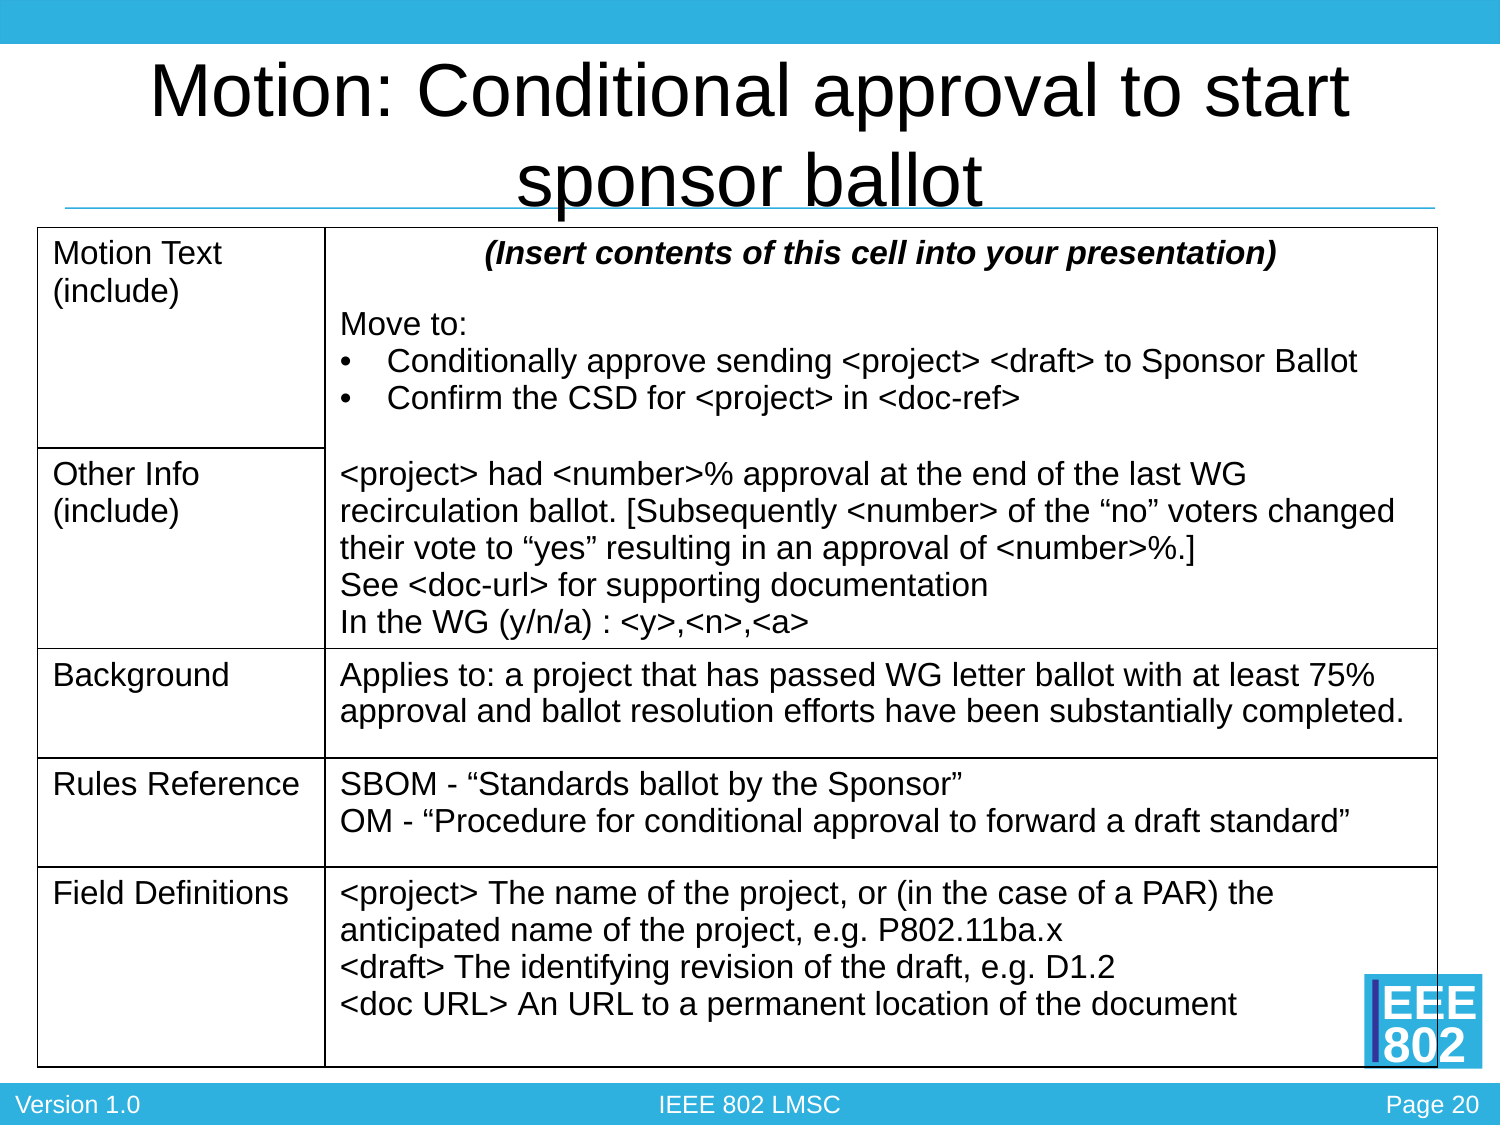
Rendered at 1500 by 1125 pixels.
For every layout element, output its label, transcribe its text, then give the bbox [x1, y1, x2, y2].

table_cell Other Info (include) [38, 449, 324, 648]
table_cell Applies to: a project that has passed WG letter ballot with at least 75% approval and ballot resolution efforts have been substantially completed. [326, 649, 1437, 757]
table_cell Rules Reference [38, 759, 324, 866]
table_cell Move to: Conditionally approve sending <project> <draft> to Sponsor Ballot Confirm the CSD for <project> in <doc-ref> [326, 298, 1437, 448]
table_cell Field Definitions [38, 868, 324, 1066]
table_cell Background [38, 649, 324, 757]
table_cell <project> The name of the project, or (in the case of a PAR) the anticipated name of the project, e.g. P802.11ba.x <draft> The identifying revision of the draft, e.g. D1.2 <doc URL> An URL to a permanent location of the document [326, 868, 1437, 1066]
table_header Motion Text (include) [38, 228, 324, 447]
table_cell SBOM - “Standards ballot by the Sponsor” OM - “Procedure for conditional approval to forward a draft standard” [326, 759, 1437, 866]
table_cell <project> had <number>% approval at the end of the last WG recirculation ballot. [Subsequently <number> of the “no” voters changed their vote to “yes” resulting in an approval of <number>%.] See <doc-url> for supporting documentation In the WG (y/n/a) : <y>,<n>,<a> [326, 448, 1437, 648]
title Motion: Conditional approval to start sponsor ballot [75, 66, 1425, 197]
table_header (Insert contents of this cell into your presentation) [326, 228, 1437, 298]
